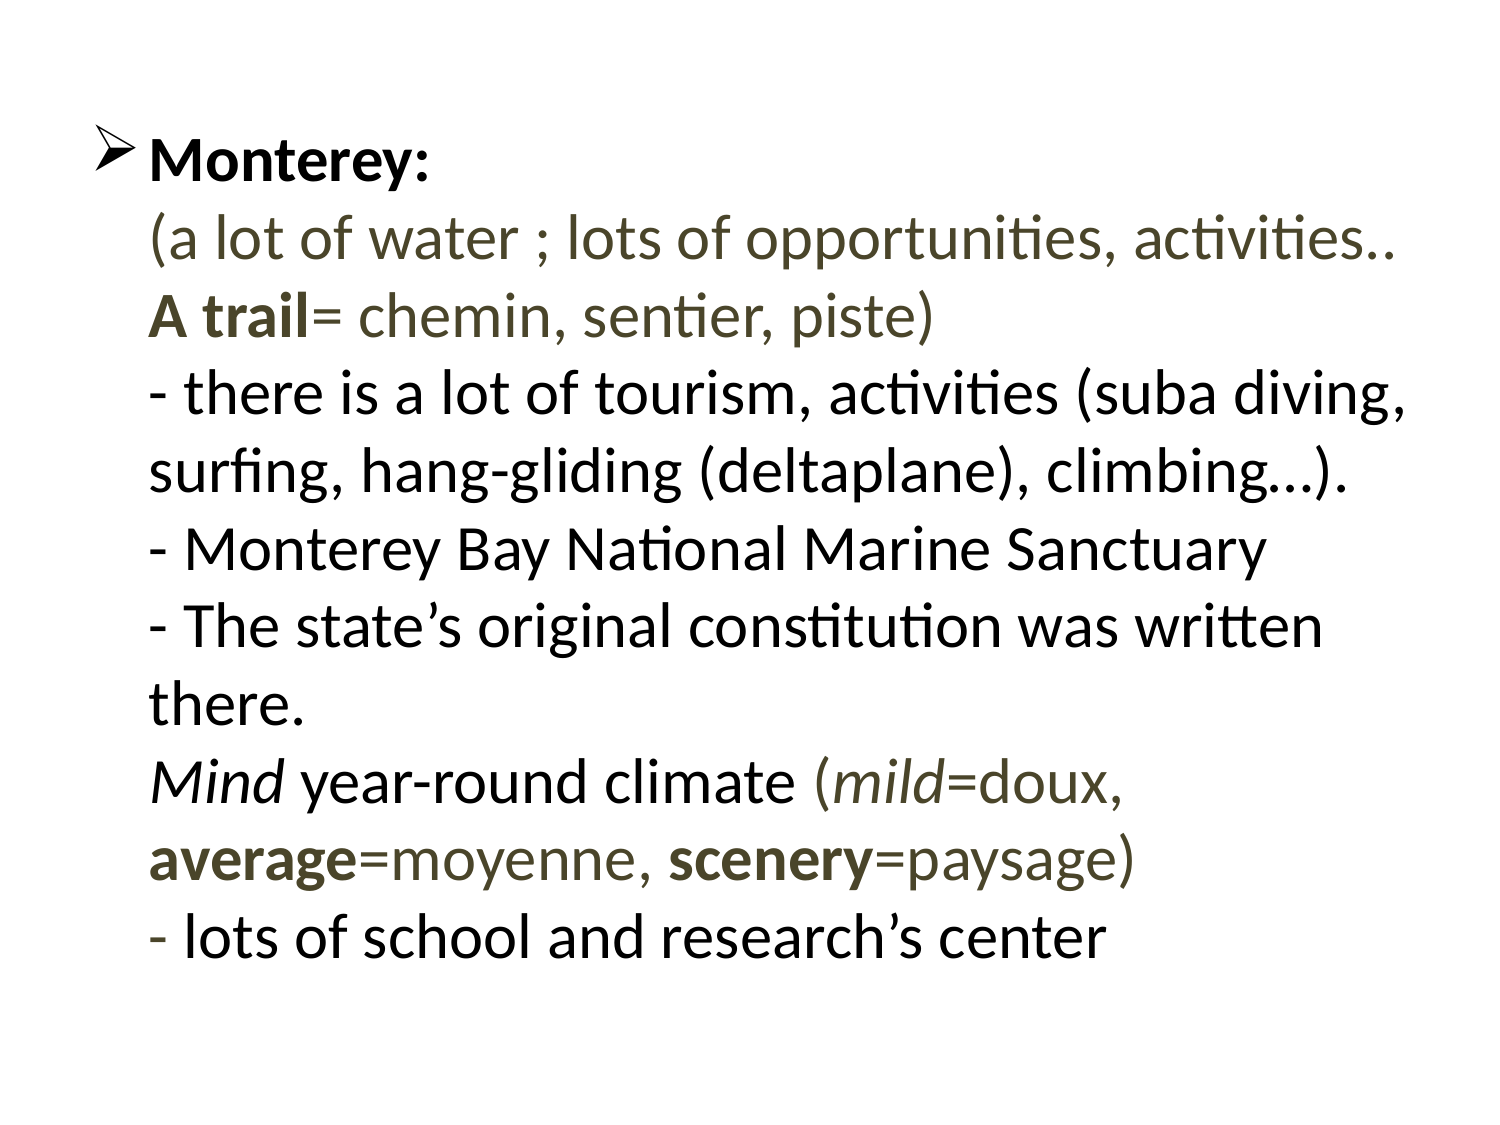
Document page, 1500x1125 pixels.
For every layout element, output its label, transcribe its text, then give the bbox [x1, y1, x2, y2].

list Monterey: (a lot of water ; lots of opportunities, activities.. A trail= chemin, sentier, piste) - there is a lot of tourism, activities (suba diving, surfing, hang-gliding (deltaplane), climbing…). - Monterey Bay National Marine Sanctuary - The state’s original constitution was written there. Mind year-round climate (mild=doux, average=moyenne, scenery=paysage) - lots of school and research’s center [75, 19, 1425, 1005]
